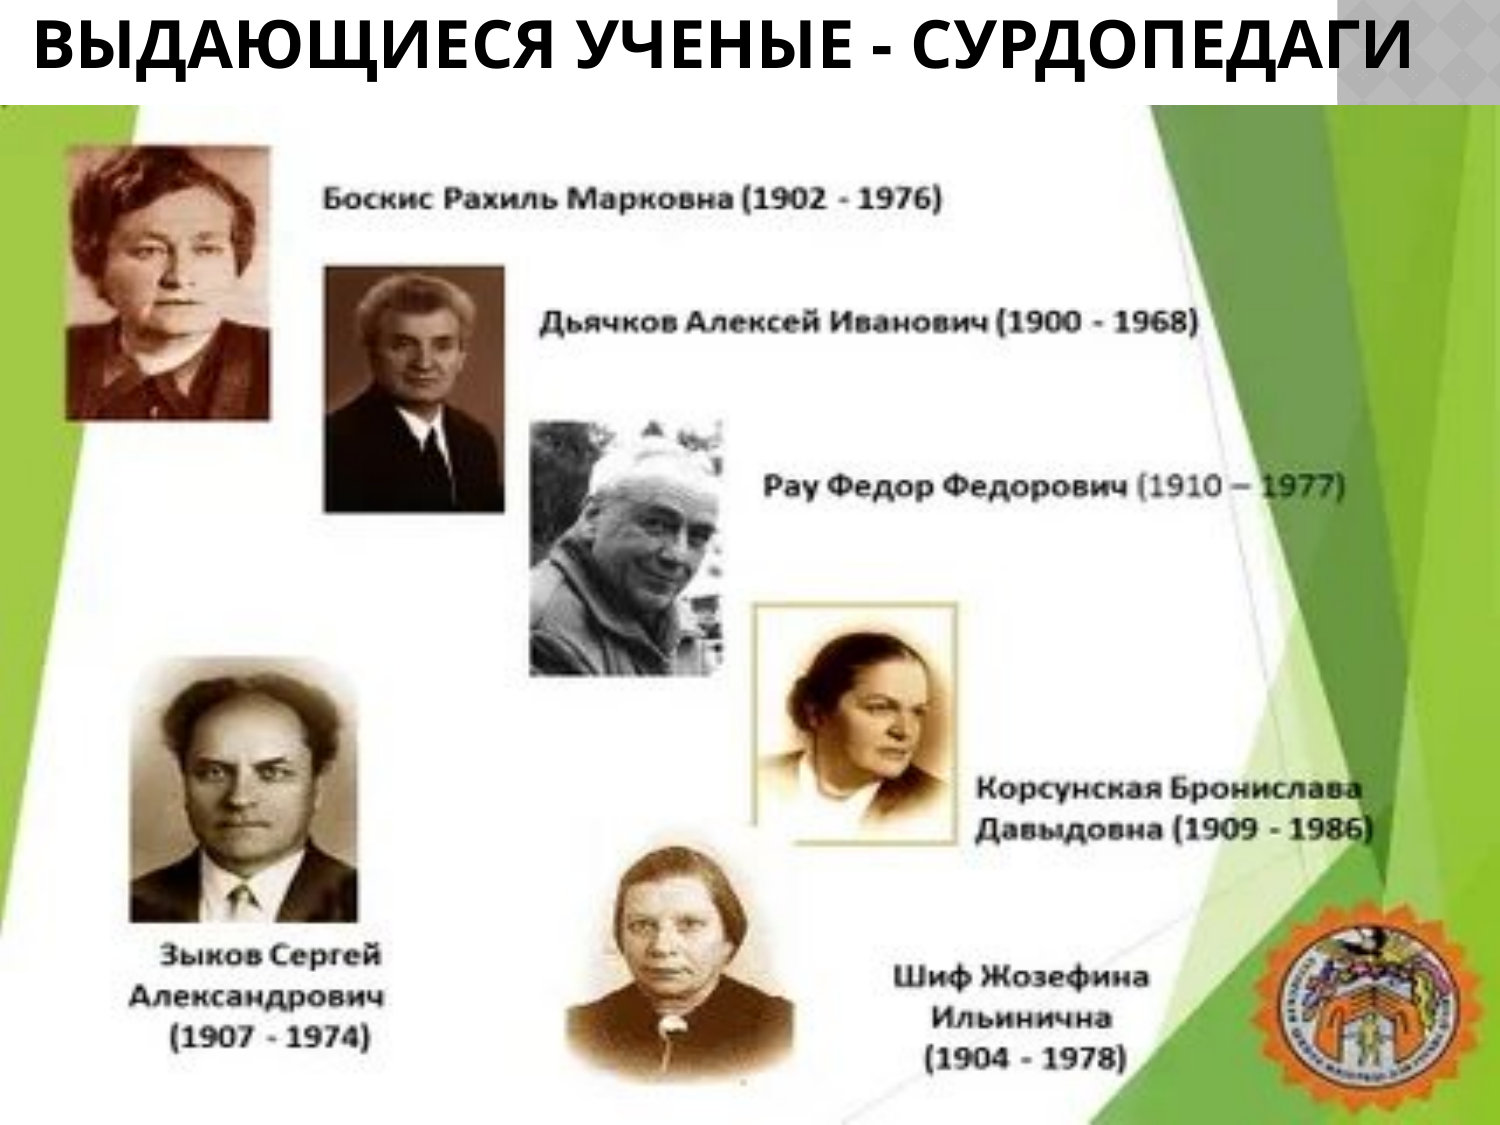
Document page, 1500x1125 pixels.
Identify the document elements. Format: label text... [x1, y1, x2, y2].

title Выдающиеся ученые - сурдопедаги [23, 0, 1477, 82]
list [0, 104, 1500, 1125]
